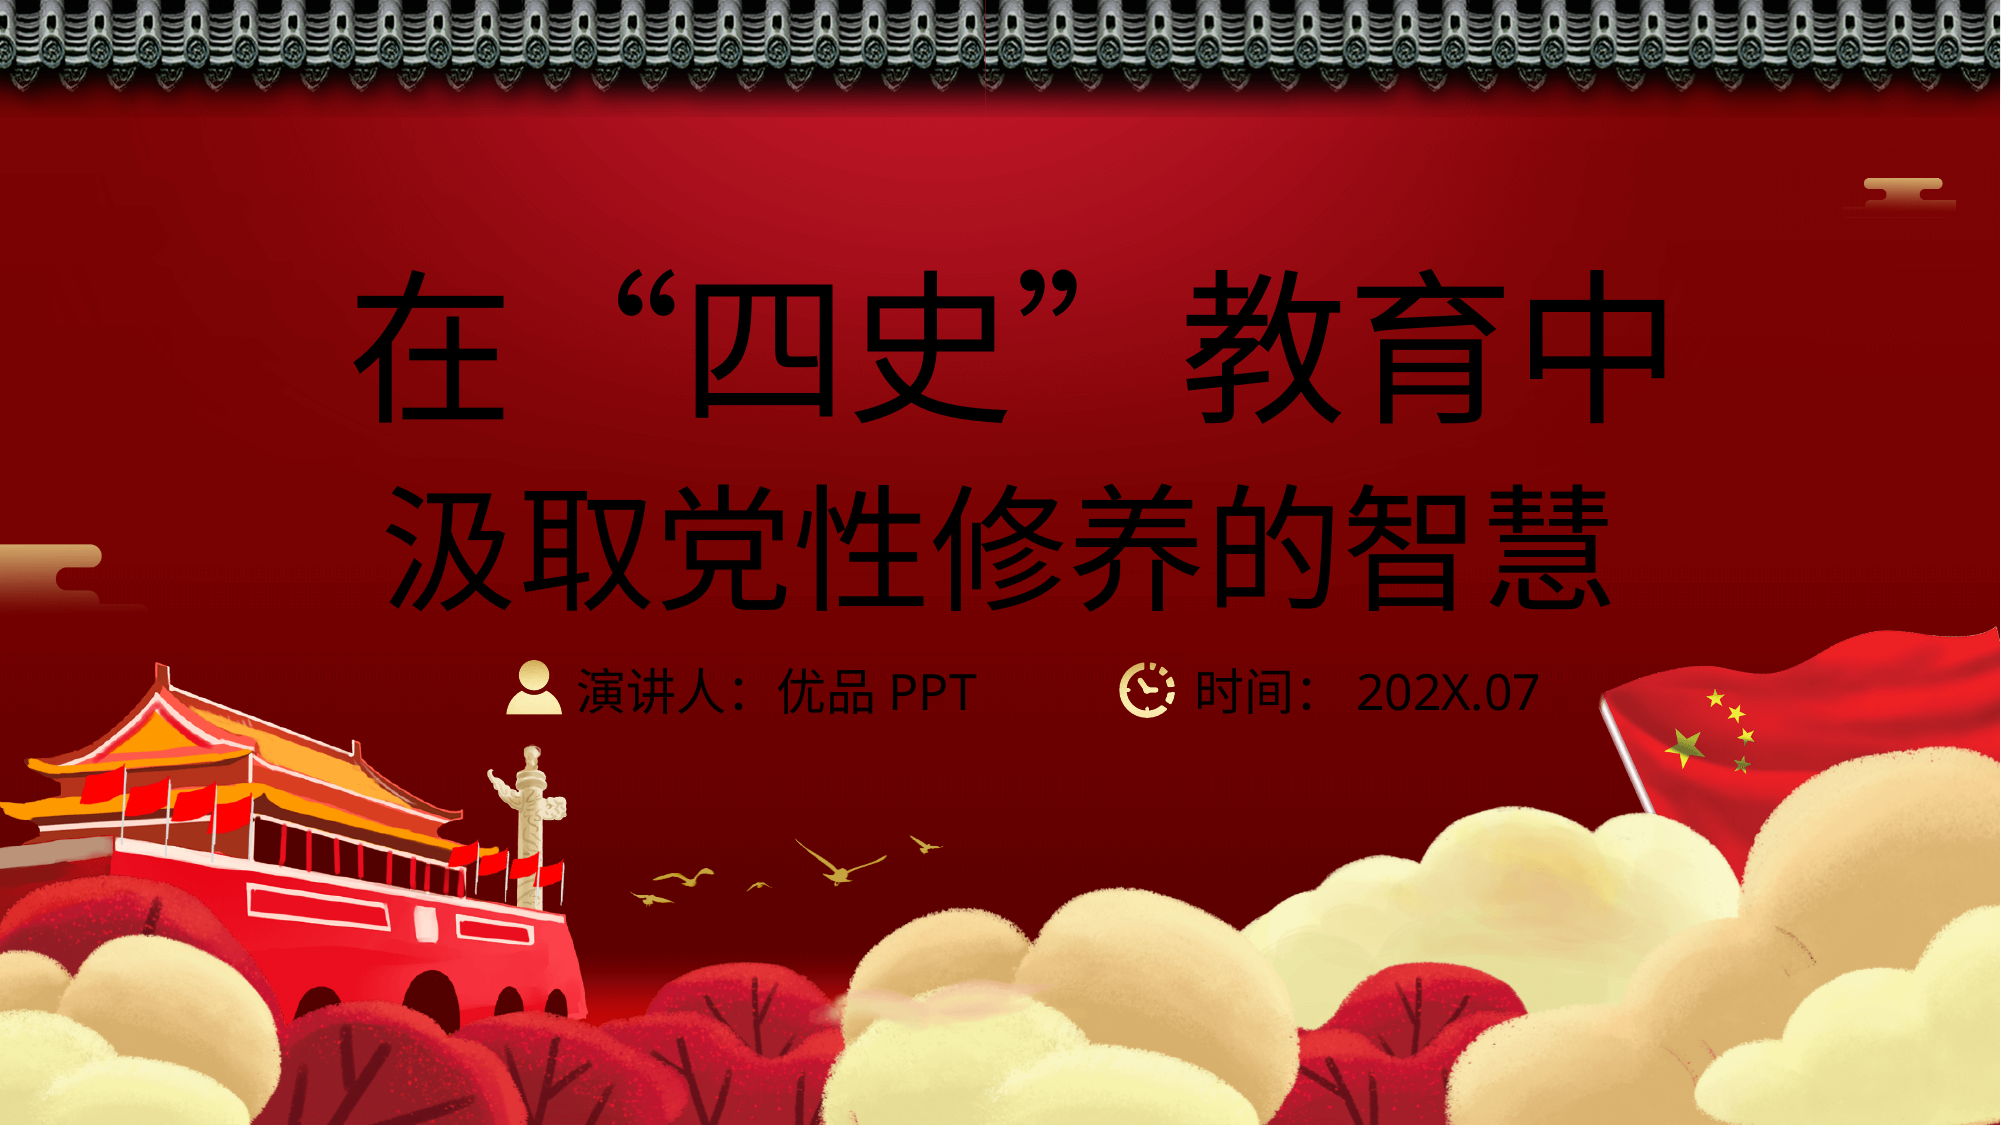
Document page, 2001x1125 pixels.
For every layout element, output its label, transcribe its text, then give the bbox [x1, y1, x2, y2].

text_box 在“四史”教育中 [301, 235, 1729, 451]
text_box 时间：202X.07 [1179, 652, 1574, 727]
text_box [1119, 662, 1167, 718]
text_box [1165, 692, 1175, 705]
picture [0, 0, 2001, 1125]
text_box [1165, 676, 1175, 688]
text_box 汲取党性修养的智慧 [301, 455, 1729, 635]
text_box 演讲人：优品PPT [647, 653, 1042, 727]
text_box [1158, 666, 1168, 676]
